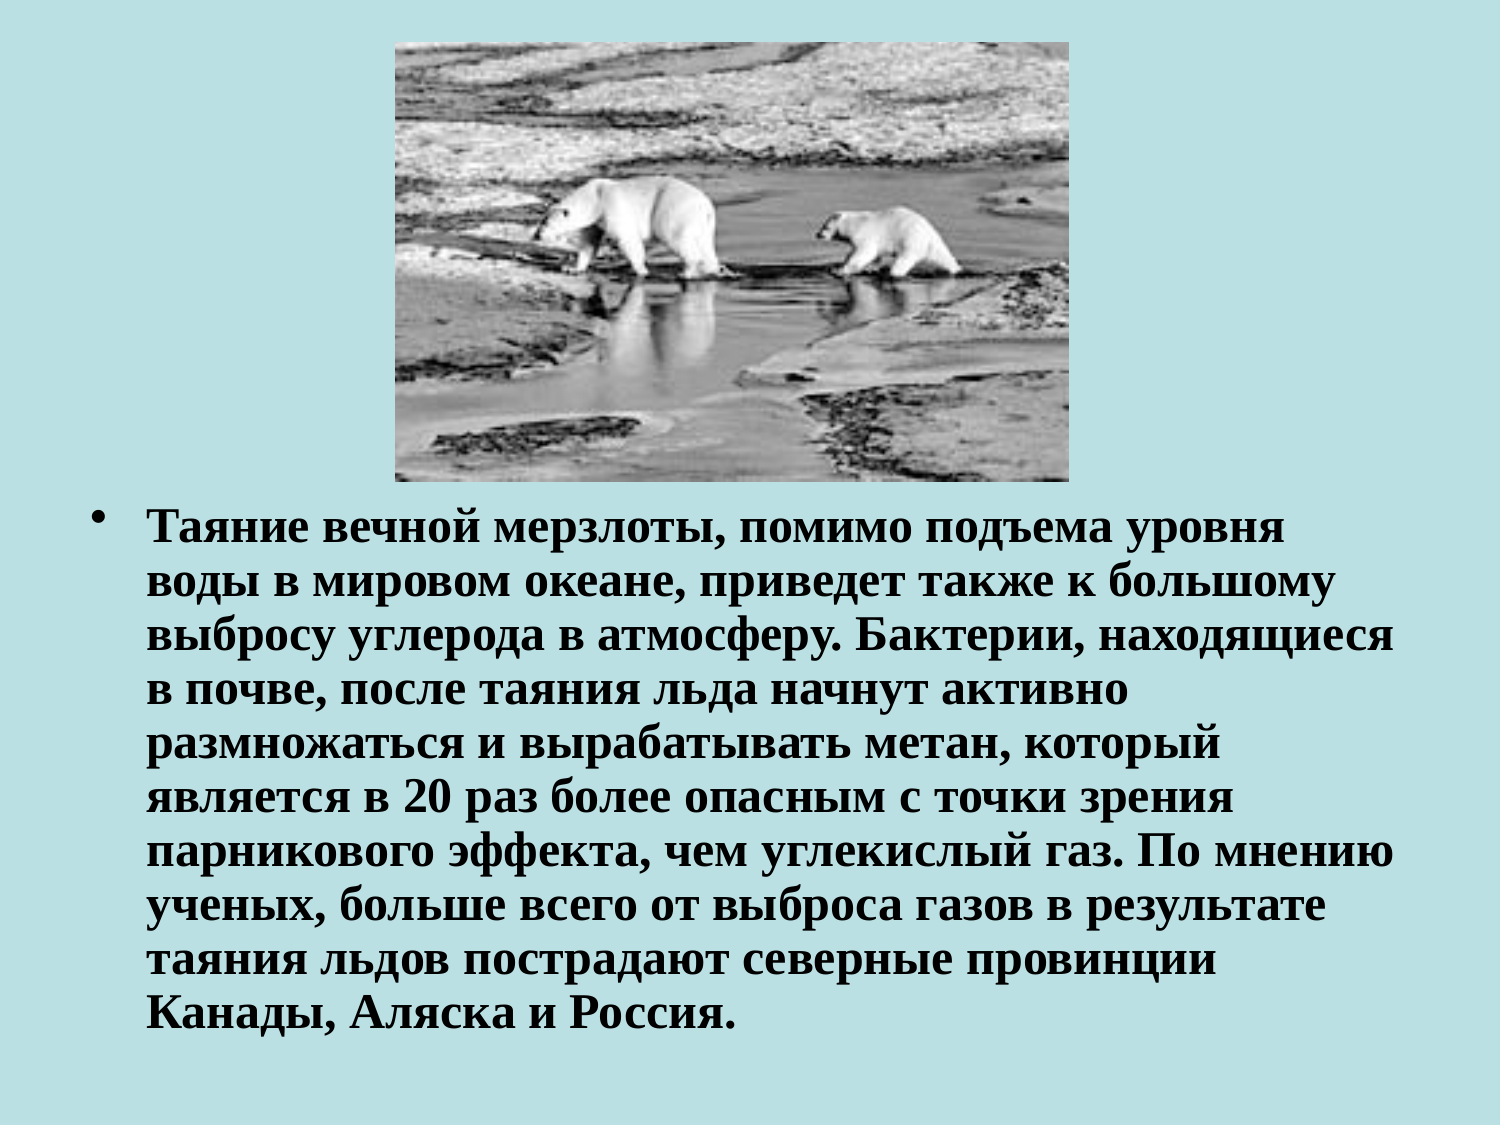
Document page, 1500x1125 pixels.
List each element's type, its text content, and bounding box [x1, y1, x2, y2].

list Таяние вечной мерзлоты, помимо подъема уровня воды в мировом океане, приведет также к большому выбросу углерода в атмосферу. Бактерии, находящиеся в почве, после таяния льда начнут активно размножаться и вырабатывать метан, который является в 20 раз более опасным с точки зрения парникового эффекта, чем углекислый газ. По мнению ученых, больше всего от выброса газов в результате таяния льдов пострадают северные провинции Канады, Аляска и Россия. [74, 491, 1426, 1095]
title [395, 42, 1069, 482]
